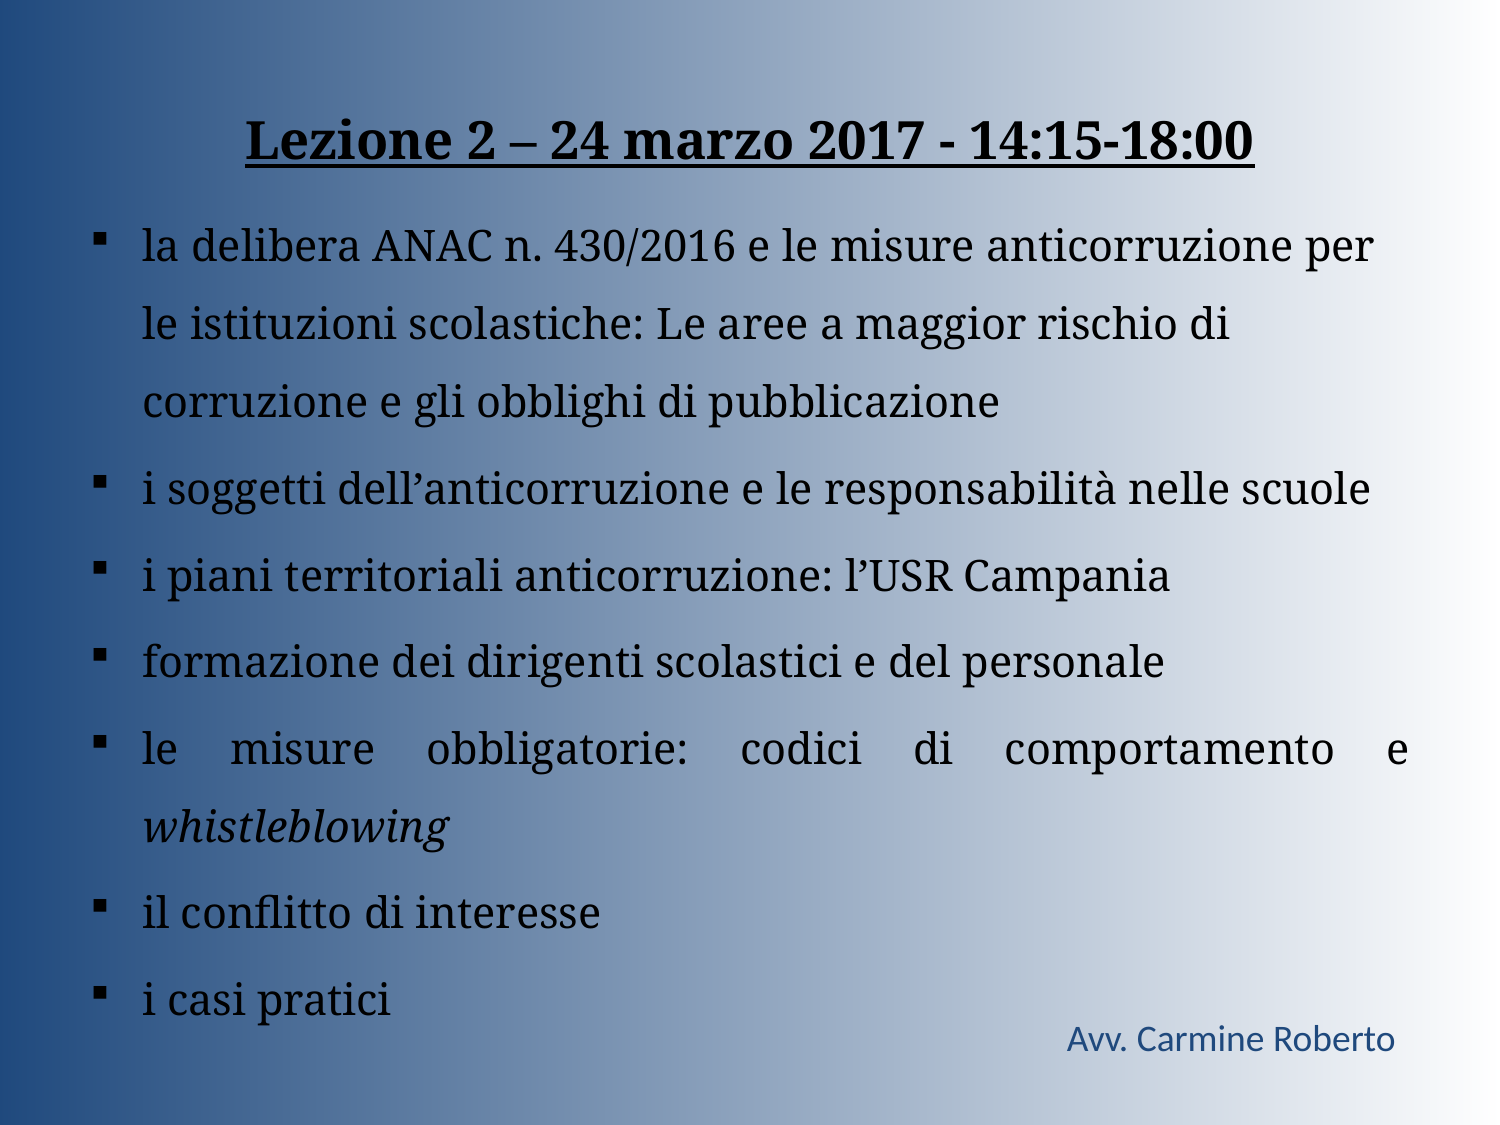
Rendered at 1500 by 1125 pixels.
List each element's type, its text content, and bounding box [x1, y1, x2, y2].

text_box Avv. Carmine Roberto [1052, 1007, 1425, 1067]
list Lezione 2 – 24 marzo 2017 - 14:15-18:00 la delibera ANAC n. 430/2016 e le misure anticorruzione per le istituzioni scolastiche: Le aree a maggior rischio di corruzione e gli obblighi di pubblicazione i soggetti dell’anticorruzione e le responsabilità nelle scuole i piani territoriali anticorruzione: l’USR Campania formazione dei dirigenti scolastici e del personale le misure obbligatorie: codici di comportamento e whistleblowing il conflitto di interesse i casi pratici [75, 68, 1425, 1033]
